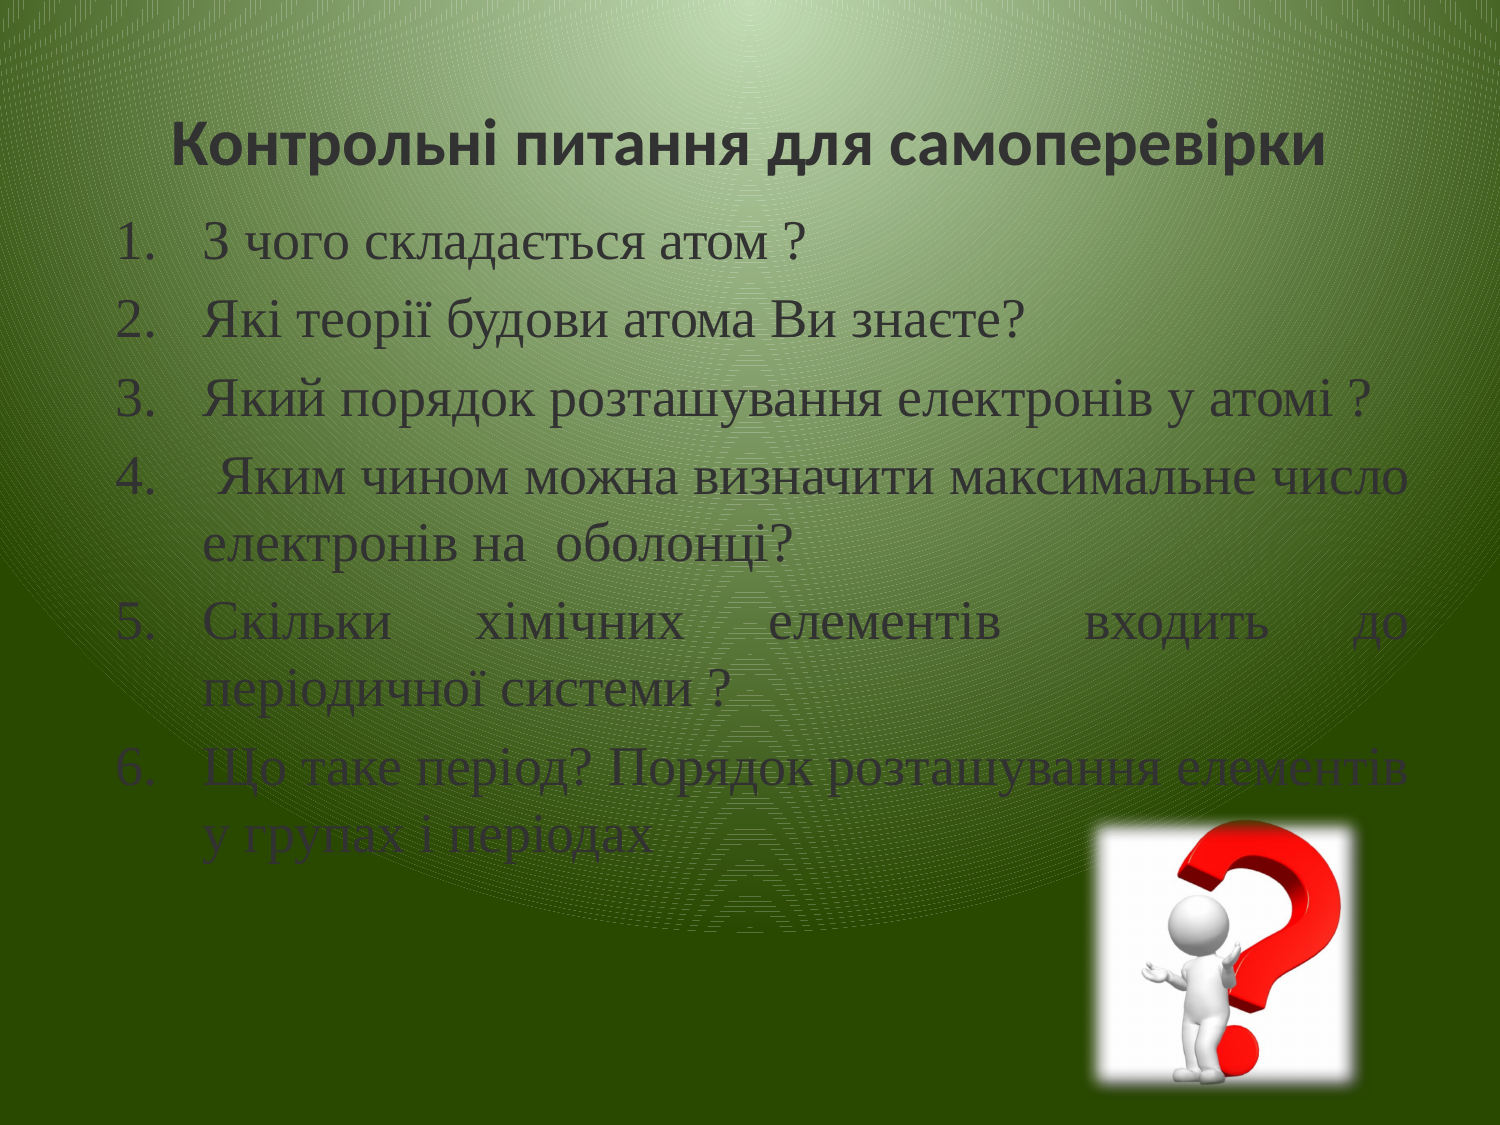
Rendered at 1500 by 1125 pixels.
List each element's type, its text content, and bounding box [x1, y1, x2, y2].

list З чого складається атом ? Які теорії будови атома Ви знаєте? Який порядок розташування електронів у атомі ? Яким чином можна визначити максимальне число електронів на оболонці? Скільки хімічних елементів входить до періодичної системи ? Що таке період? Порядок розташування елементів у групах і періодах [100, 196, 1425, 882]
picture [1080, 810, 1368, 1098]
title Контрольні питання для самоперевірки [75, 45, 1425, 233]
